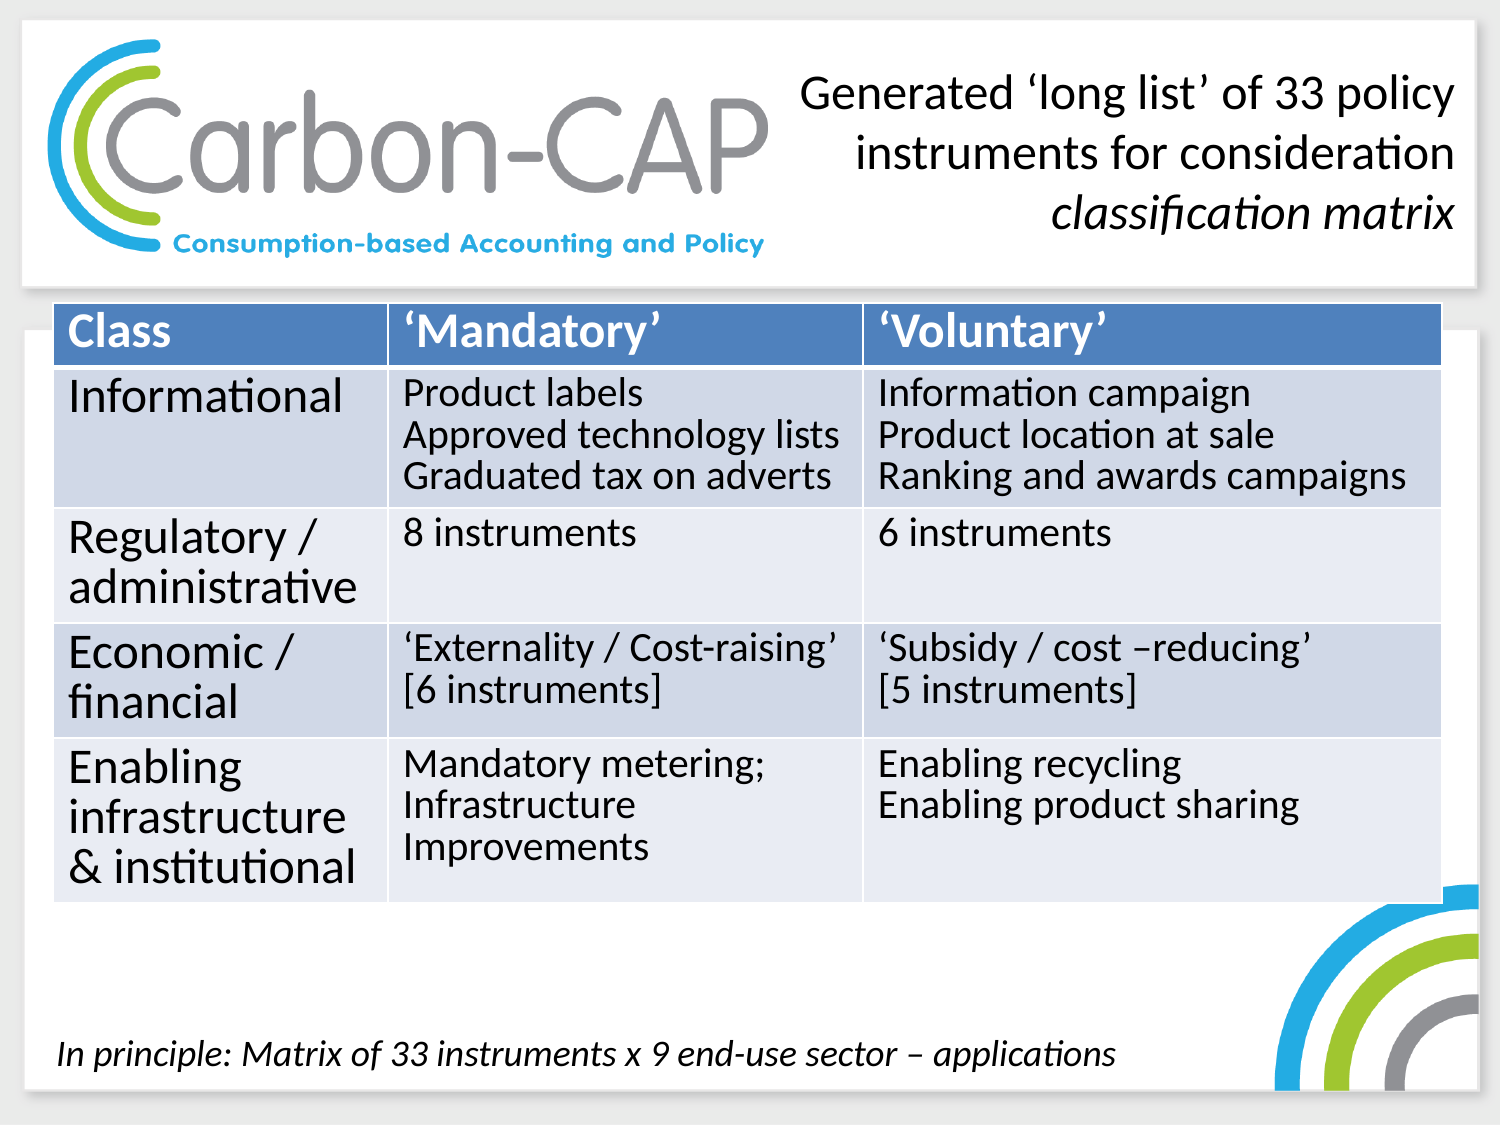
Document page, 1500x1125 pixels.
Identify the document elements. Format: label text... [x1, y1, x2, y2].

picture [0, 0, 1500, 1125]
table_cell Informational [54, 370, 387, 507]
table_cell Enabling infrastructure & institutional [54, 739, 387, 902]
table_header ‘Voluntary’ [864, 304, 1441, 365]
table_cell ‘Externality / Cost-raising’ [6 instruments] [389, 624, 862, 737]
table_cell Economic / financial [54, 624, 387, 737]
text_box In principle: Matrix of 33 instruments x 9 end-use sector – applications [41, 1021, 1235, 1082]
table_cell Regulatory / administrative [54, 509, 387, 622]
table_cell 8 instruments [389, 509, 862, 622]
table_header ‘Mandatory’ [389, 304, 862, 365]
table_header Class [54, 304, 387, 365]
table_cell 6 instruments [864, 509, 1441, 622]
table_cell Enabling recycling Enabling product sharing [864, 739, 1441, 902]
table_cell Mandatory metering; Infrastructure Improvements [389, 739, 862, 902]
table_cell ‘Subsidy / cost –reducing’ [5 instruments] [864, 624, 1441, 737]
table_cell Information campaign Product location at sale Ranking and awards campaigns [864, 370, 1441, 507]
title Generated ‘long list’ of 33 policy instruments for consideration classification matrix [571, 56, 1471, 244]
table_cell Product labels Approved technology lists Graduated tax on adverts [389, 370, 862, 507]
